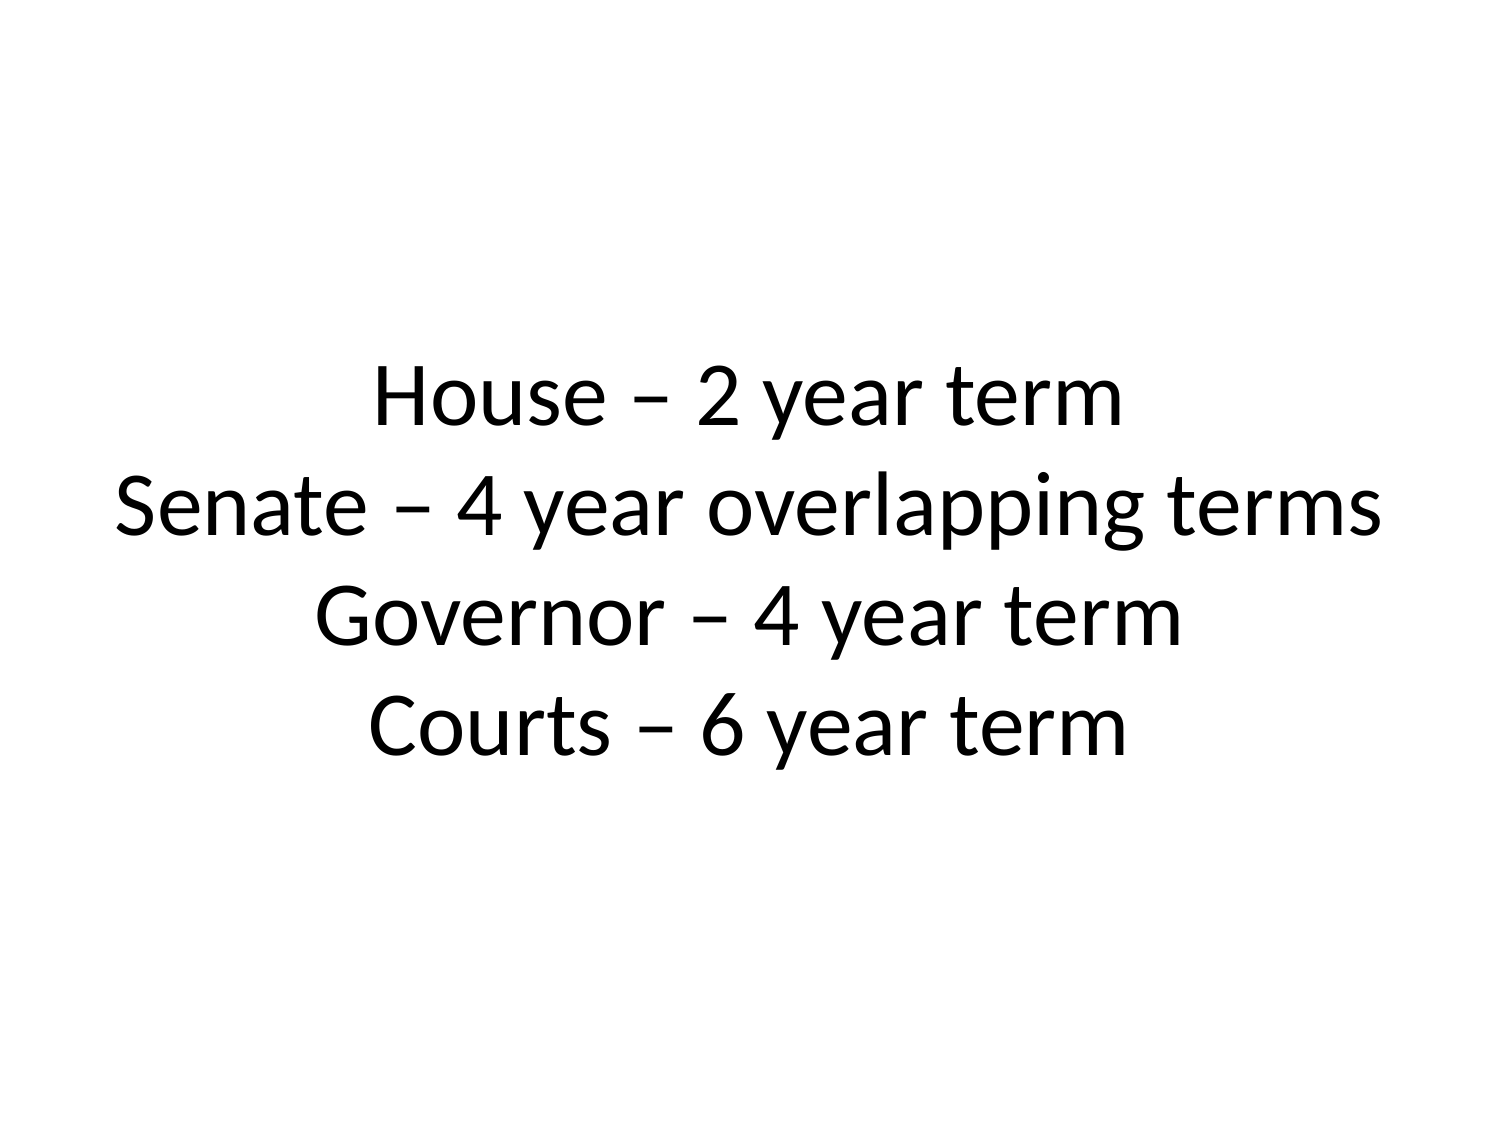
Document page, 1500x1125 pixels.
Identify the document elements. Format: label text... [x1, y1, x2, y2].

title House – 2 year term Senate – 4 year overlapping terms Governor – 4 year term Courts – 6 year term [74, 44, 1426, 1063]
